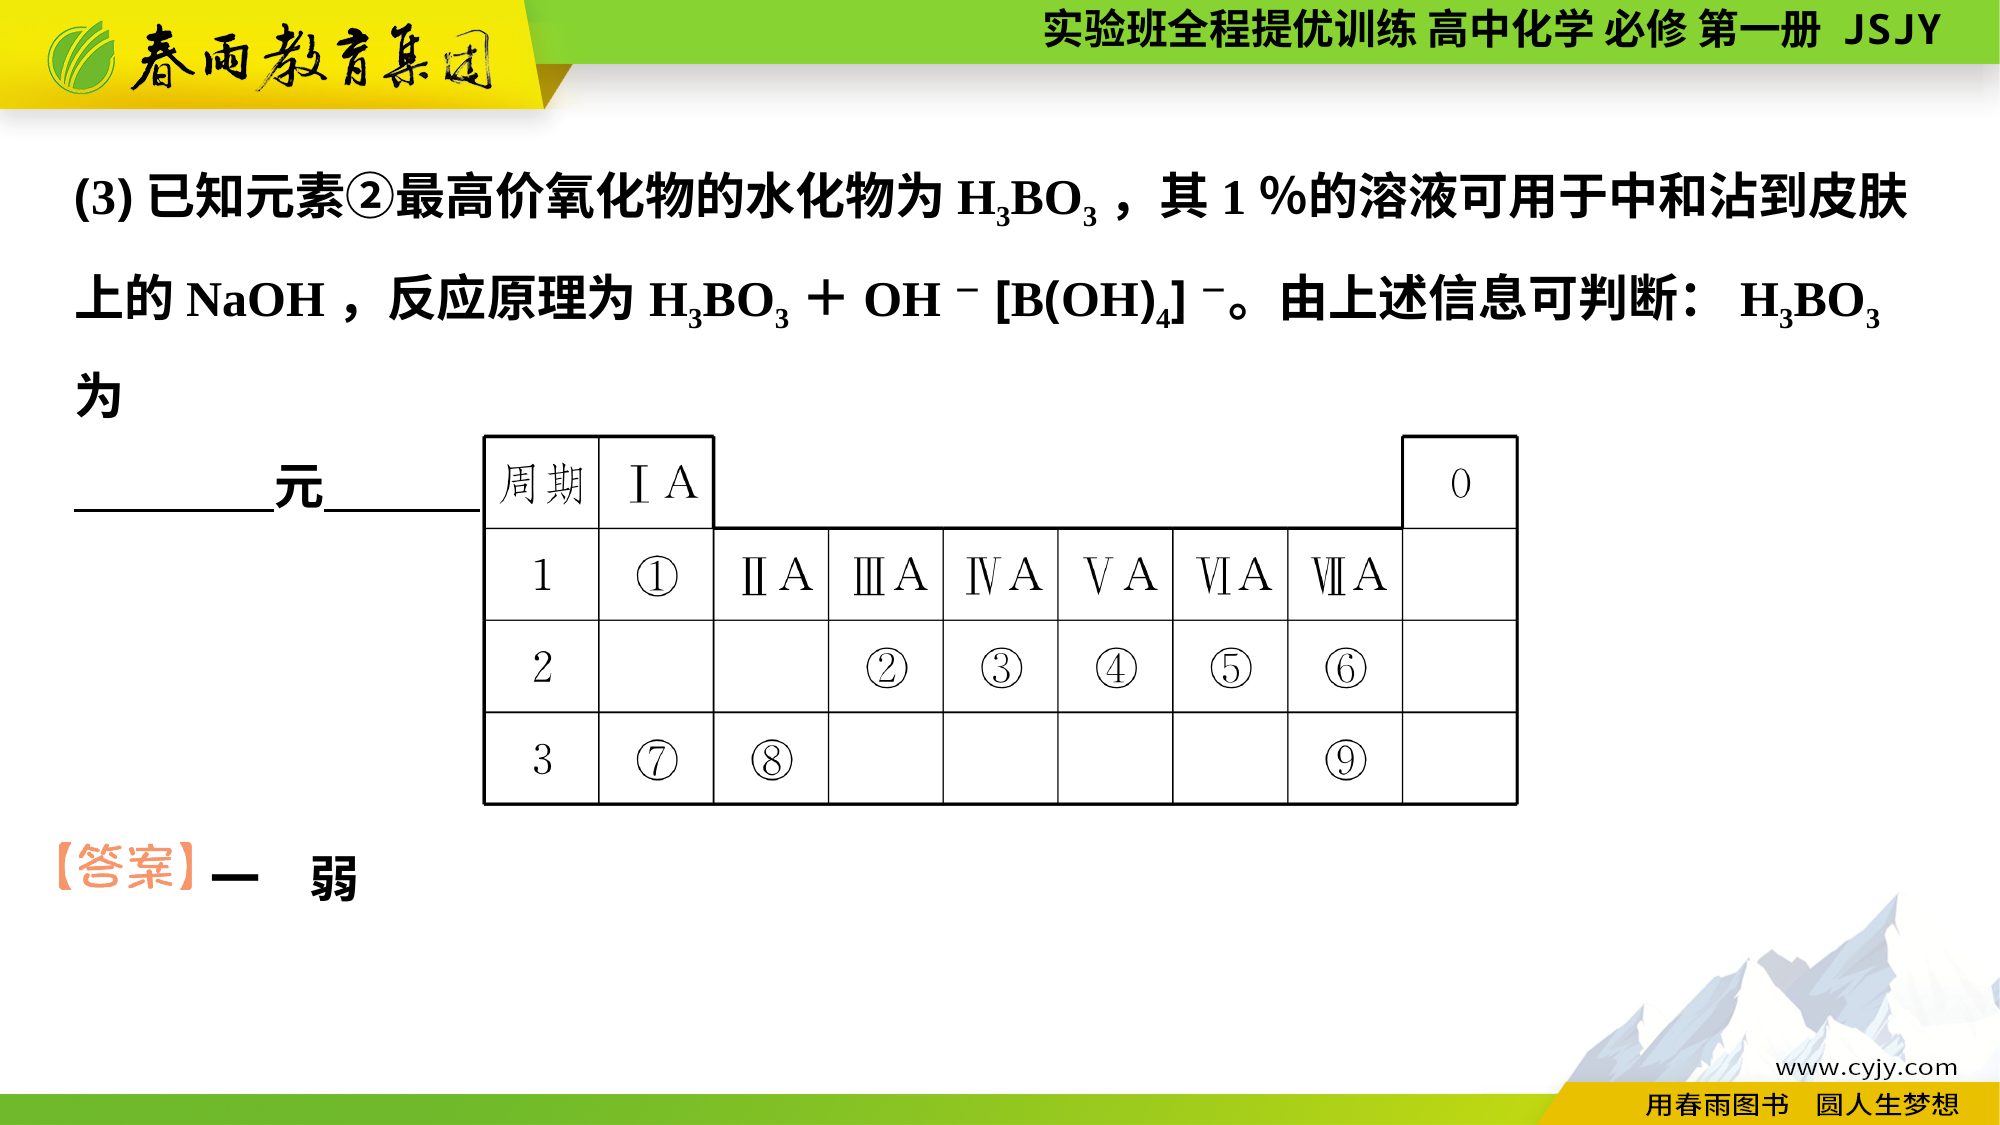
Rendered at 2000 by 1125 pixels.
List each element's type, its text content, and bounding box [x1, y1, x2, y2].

picture [0, 0, 2000, 1125]
text_box 一 弱 [59, 810, 1944, 916]
